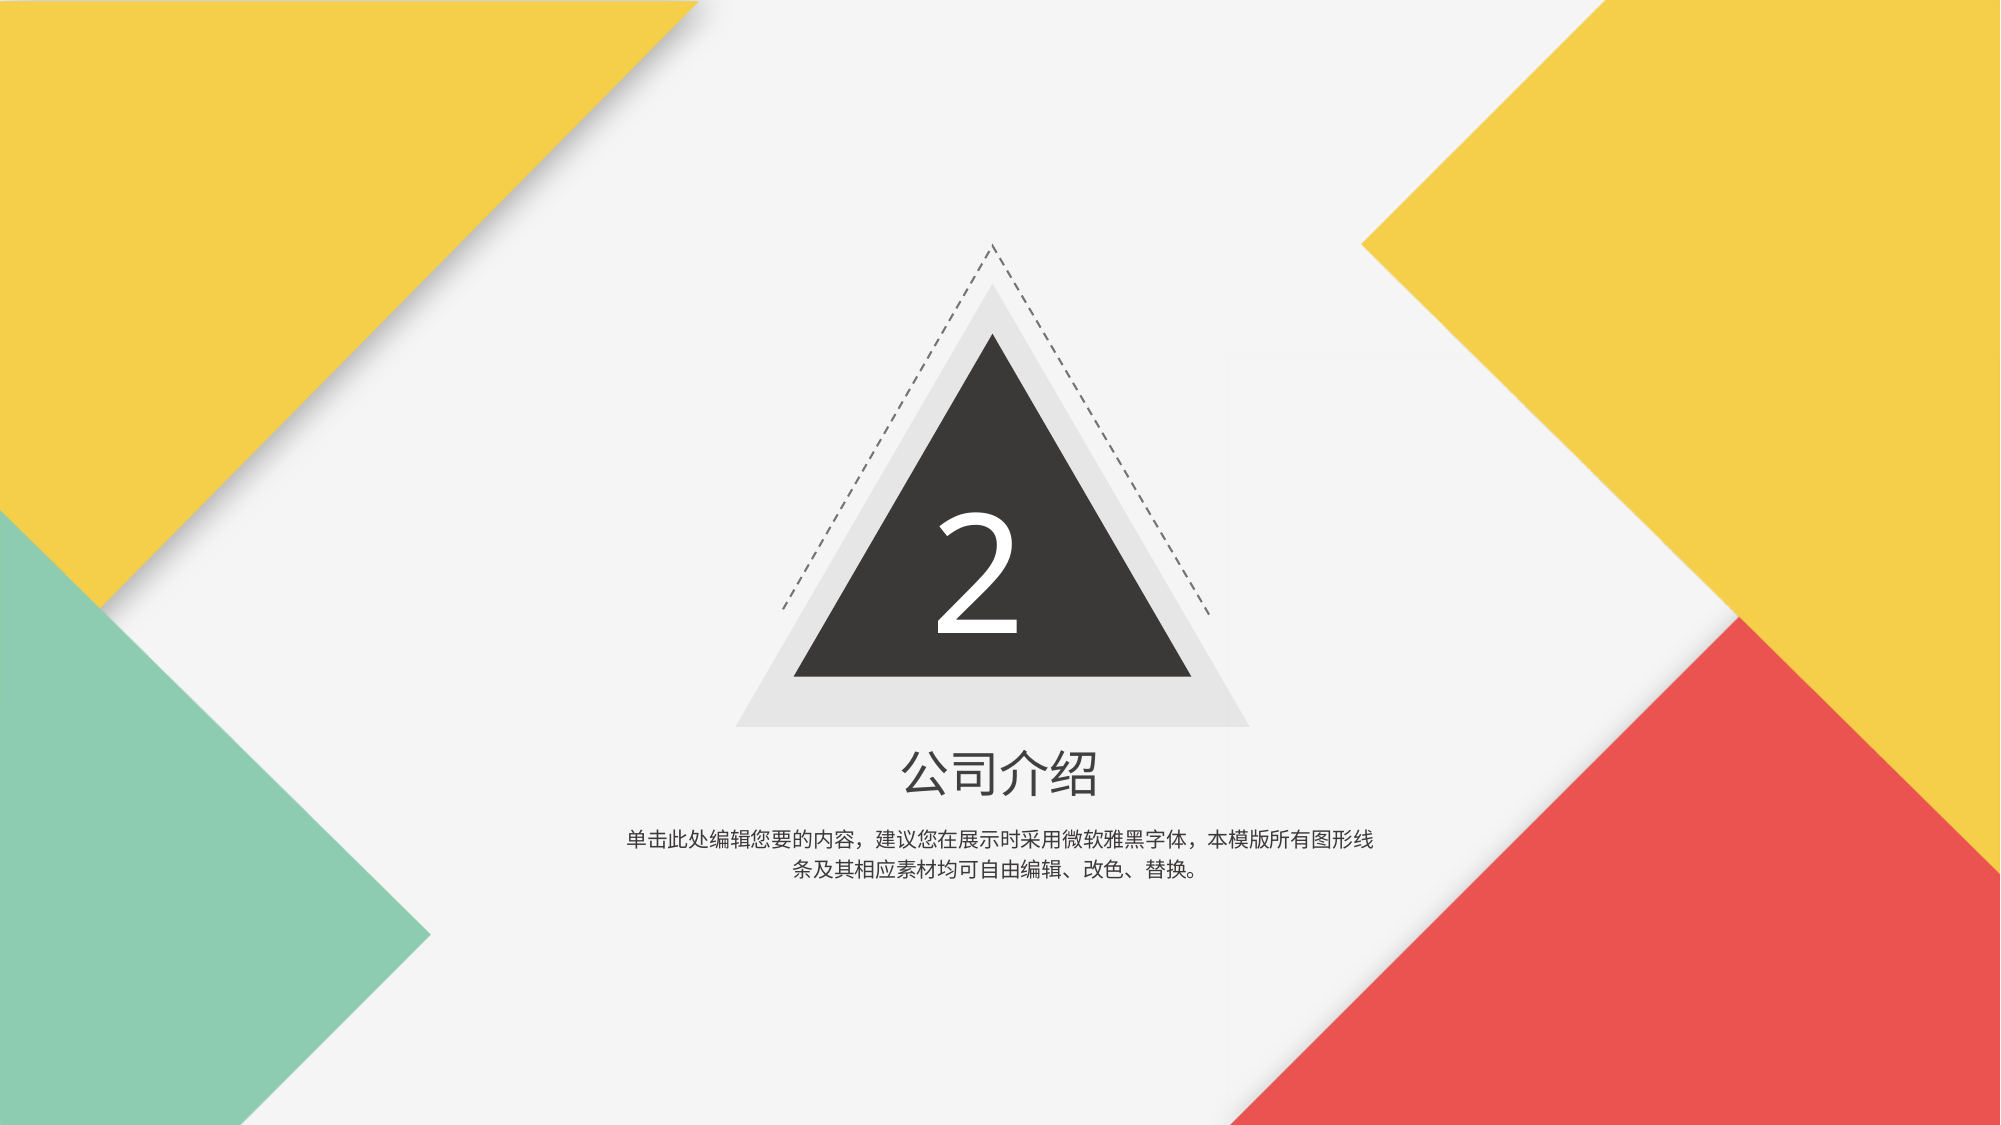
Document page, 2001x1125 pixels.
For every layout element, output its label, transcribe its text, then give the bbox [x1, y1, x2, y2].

text_box [791, 611, 1194, 678]
picture [1227, 0, 2000, 1125]
text_box [733, 610, 1227, 728]
text_box 单击此处编辑您要的内容，建议您在展示时采用微软雅黑字体，本模版所有图形线条及其相应素材均可自由编辑、改色、替换。 [619, 821, 1227, 882]
text_box [782, 243, 1212, 619]
text_box 公司介绍 [888, 736, 1112, 808]
text_box 2 [915, 613, 1070, 675]
picture [0, 1, 699, 1125]
